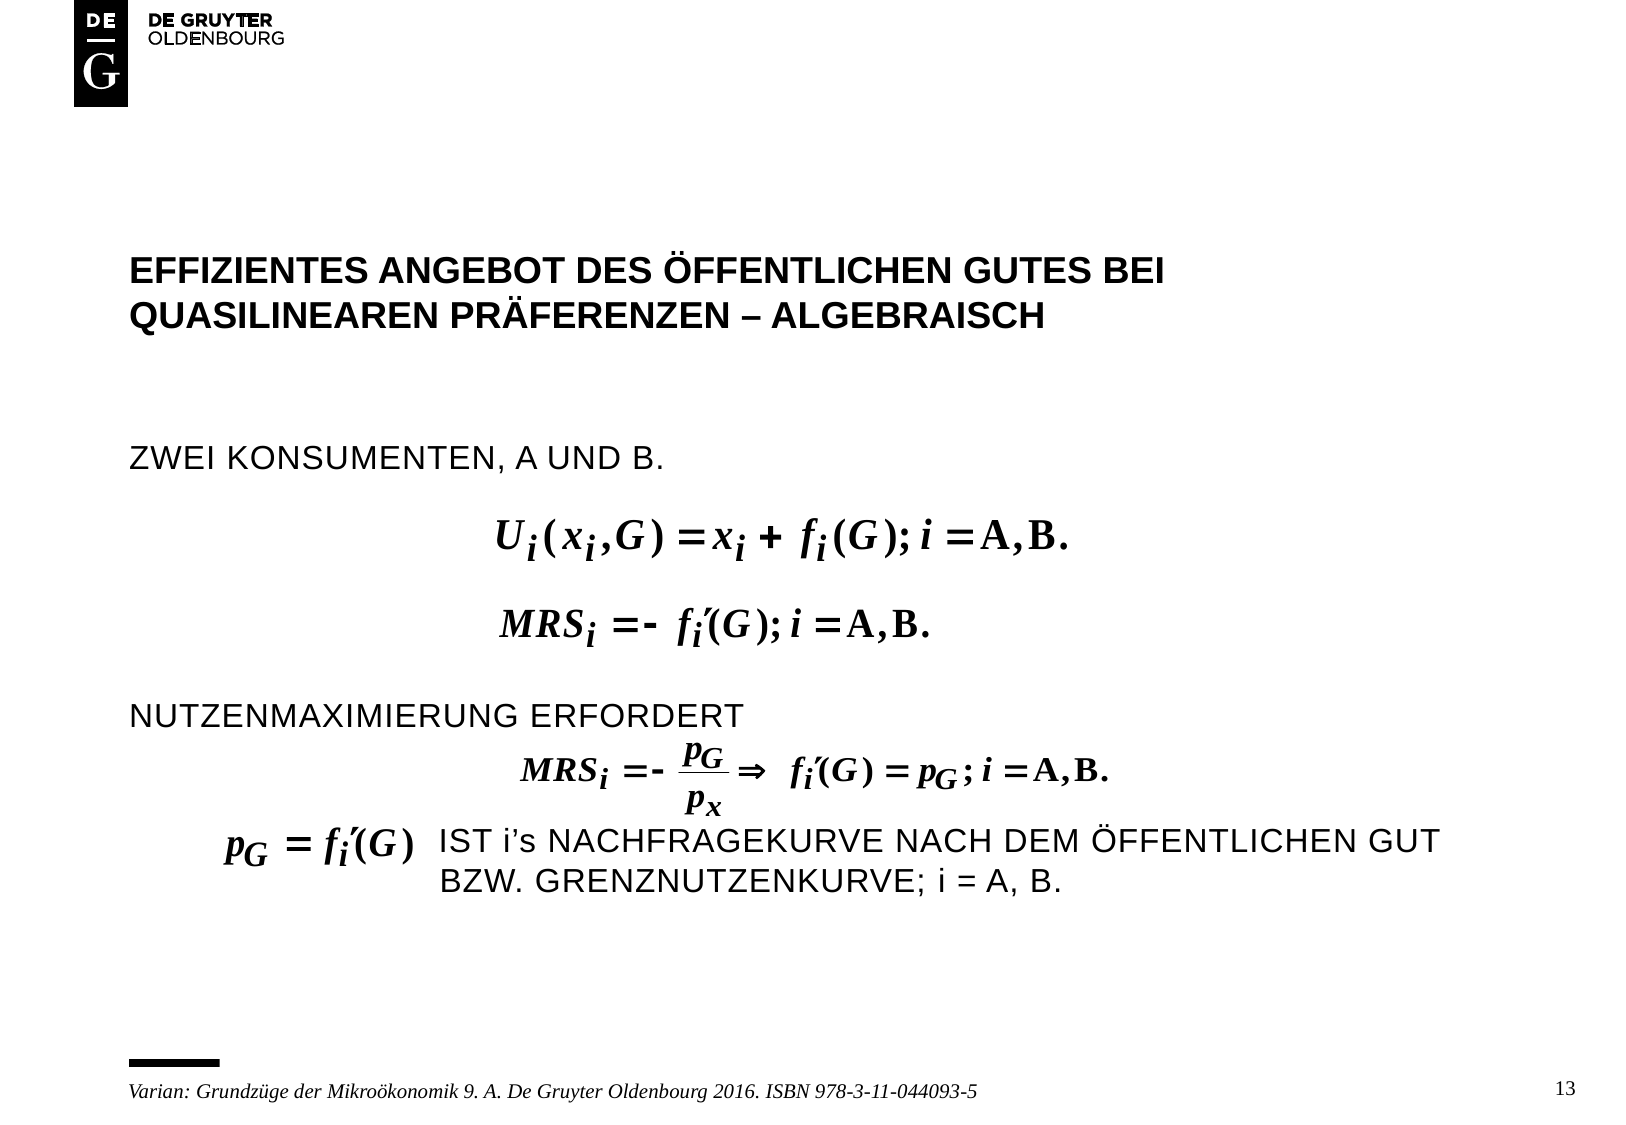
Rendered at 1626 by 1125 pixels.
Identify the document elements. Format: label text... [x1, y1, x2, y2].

title Effizientes angebot des öffentlichen gutes bei quasilinearen präferenzen – algebraisch [129, 245, 1556, 340]
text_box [495, 602, 931, 650]
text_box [516, 730, 1110, 819]
list Zwei konsumenten, A und B. Nutzenmaximierung erfordert ist i’s nachfragekurve nach dem öffentlichen gut bzw. grenznutzenkurve; i = A, B. [129, 355, 1556, 1018]
slide_number 13 [1554, 1074, 1614, 1104]
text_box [218, 821, 418, 869]
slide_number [128, 1077, 1539, 1108]
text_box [494, 512, 1070, 564]
